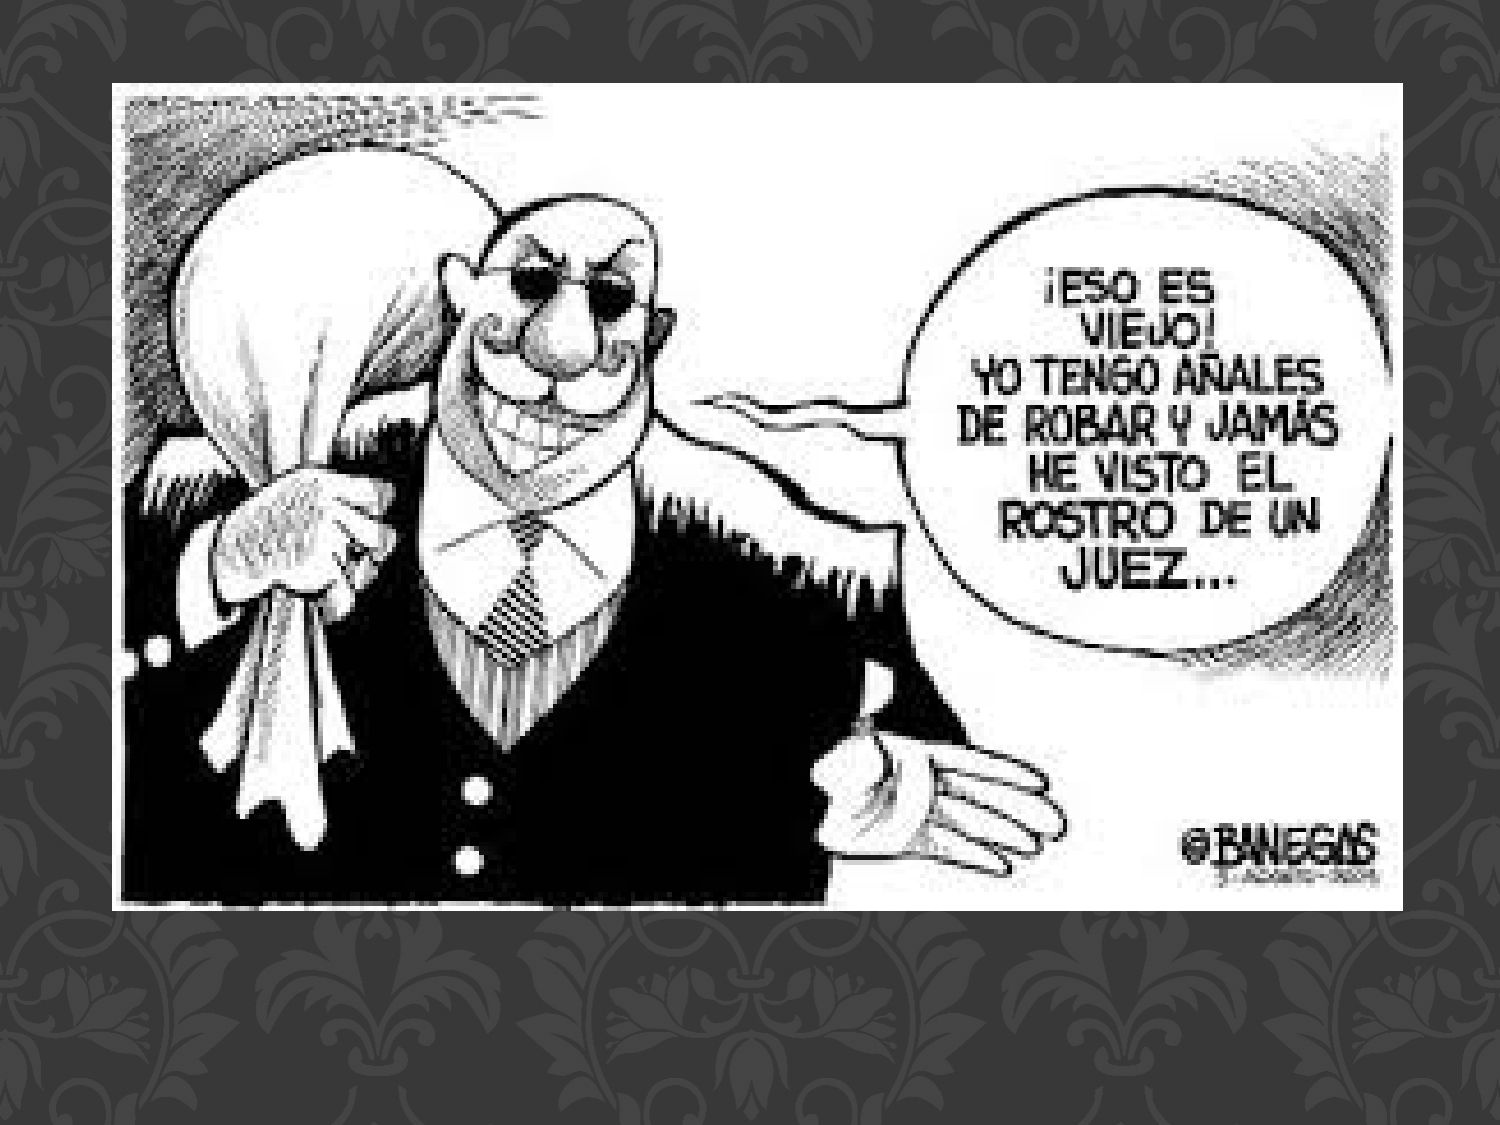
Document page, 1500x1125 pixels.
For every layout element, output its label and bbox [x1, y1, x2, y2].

picture [111, 83, 1404, 911]
